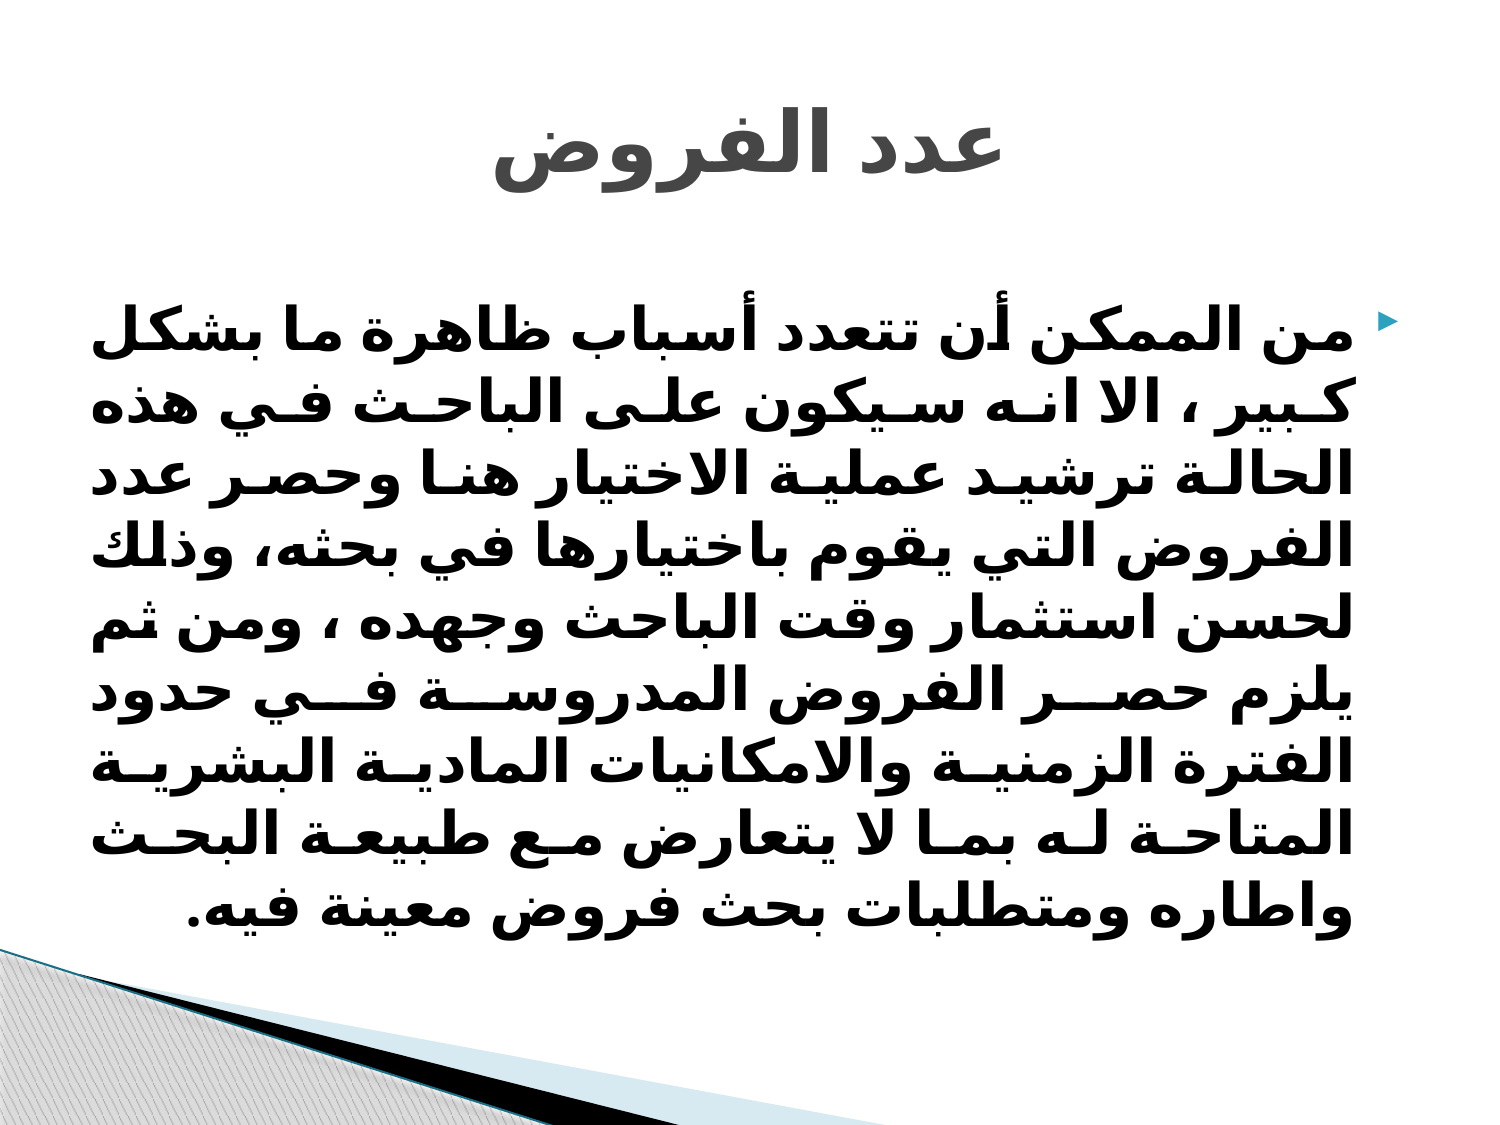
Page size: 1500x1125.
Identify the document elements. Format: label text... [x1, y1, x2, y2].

list من الممكن أن تتعدد أسباب ظاهرة ما بشكل كبير ، الا انه سيكون على الباحث في هذه الحالة ترشيد عملية الاختيار هنا وحصر عدد الفروض التي يقوم باختيارها في بحثه، وذلك لحسن استثمار وقت الباحث وجهده ، ومن ثم يلزم حصر الفروض المدروسة في حدود الفترة الزمنية والامكانيات المادية البشرية المتاحة له بما لا يتعارض مع طبيعة البحث واطاره ومتطلبات بحث فروض معينة فيه. [75, 243, 1425, 986]
title عدد الفروض [75, 45, 1425, 233]
